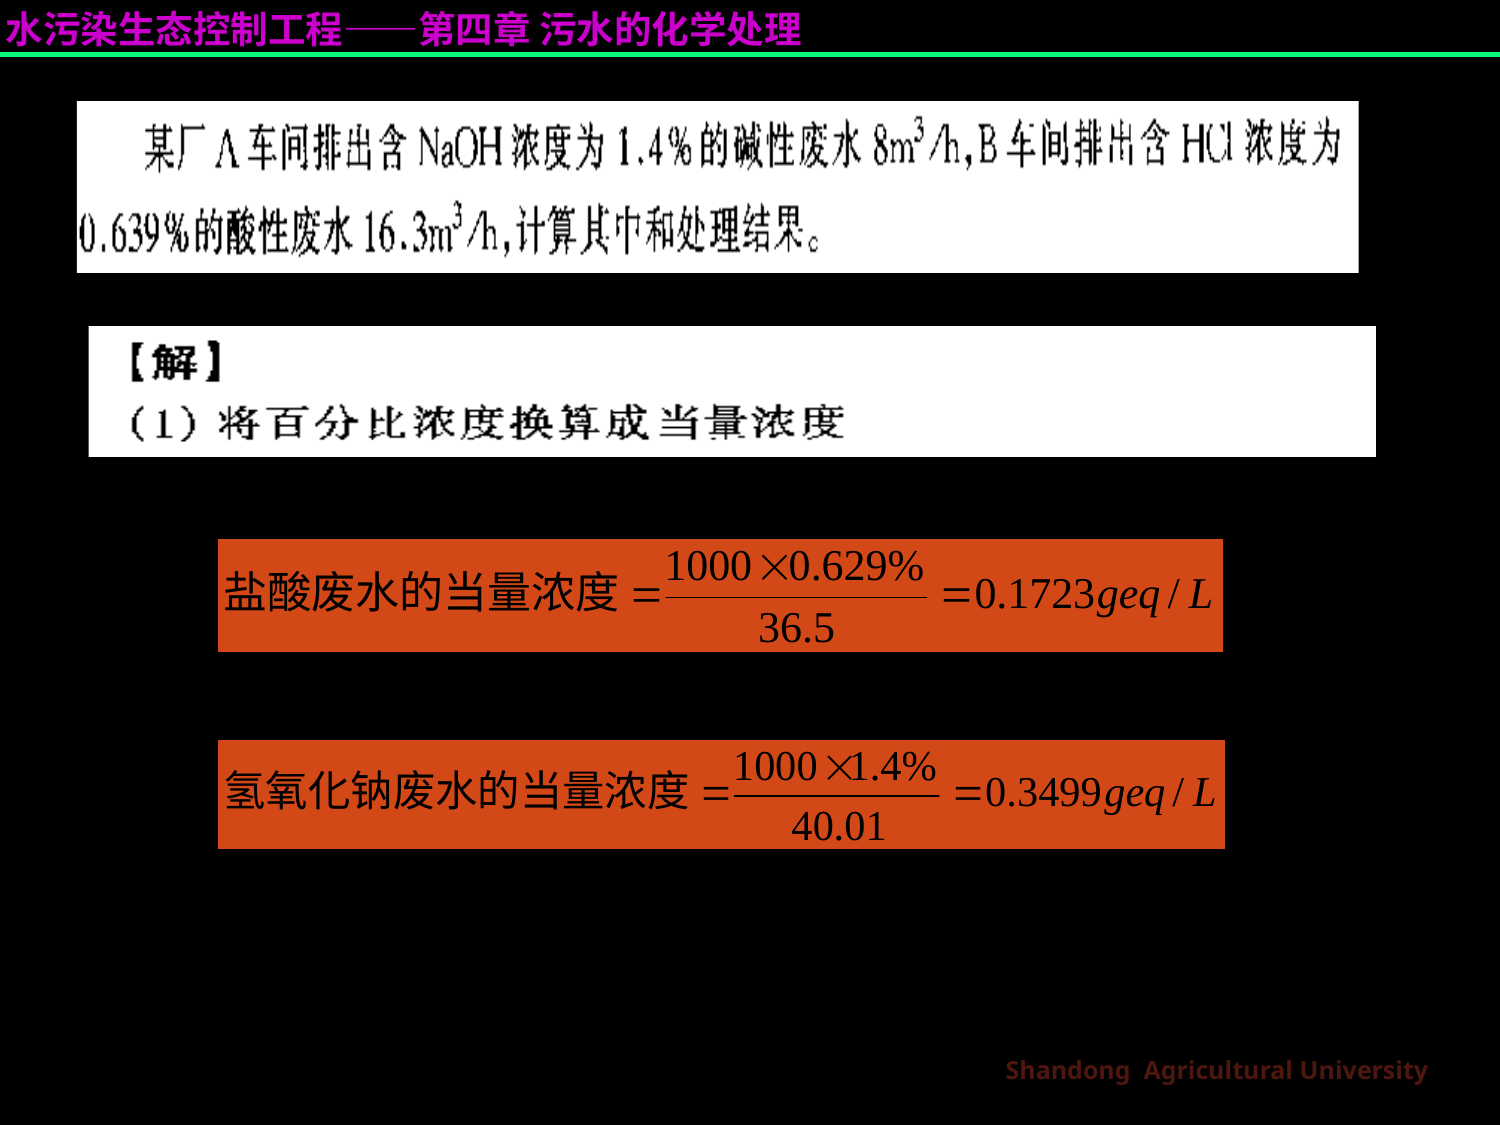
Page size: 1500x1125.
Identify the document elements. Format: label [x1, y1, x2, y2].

picture [76, 101, 1359, 273]
text_box [218, 739, 1225, 850]
picture [88, 325, 1377, 457]
list [218, 538, 1223, 653]
